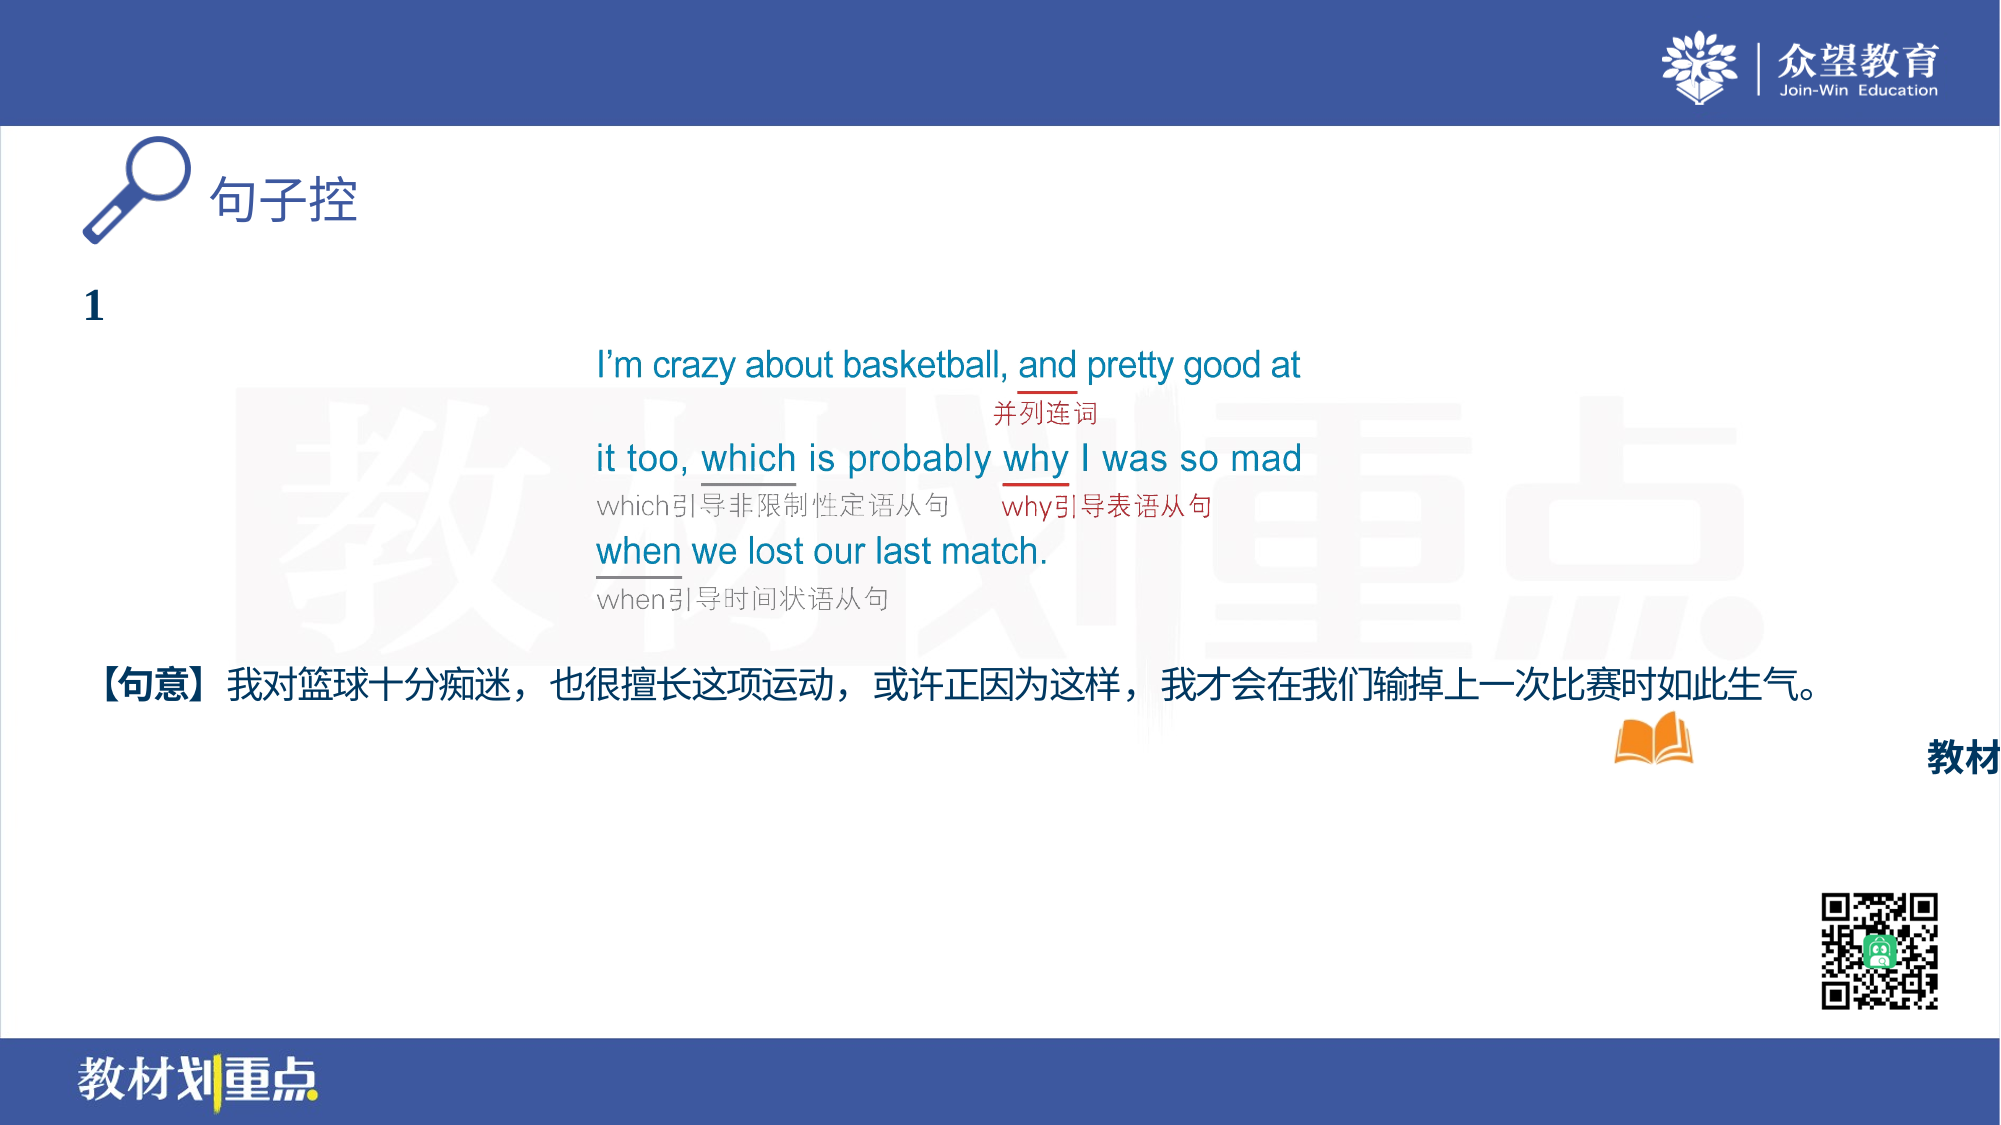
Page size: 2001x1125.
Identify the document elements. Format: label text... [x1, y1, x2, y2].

text_box 1 [82, 247, 1817, 387]
text_box 【句意】我对篮球十分痴迷，也很擅长这项运动，或许正因为这样，我才会在我们输掉上一次比赛时如此生气。 教材P2 [82, 637, 1817, 771]
picture [0, 0, 2000, 1125]
